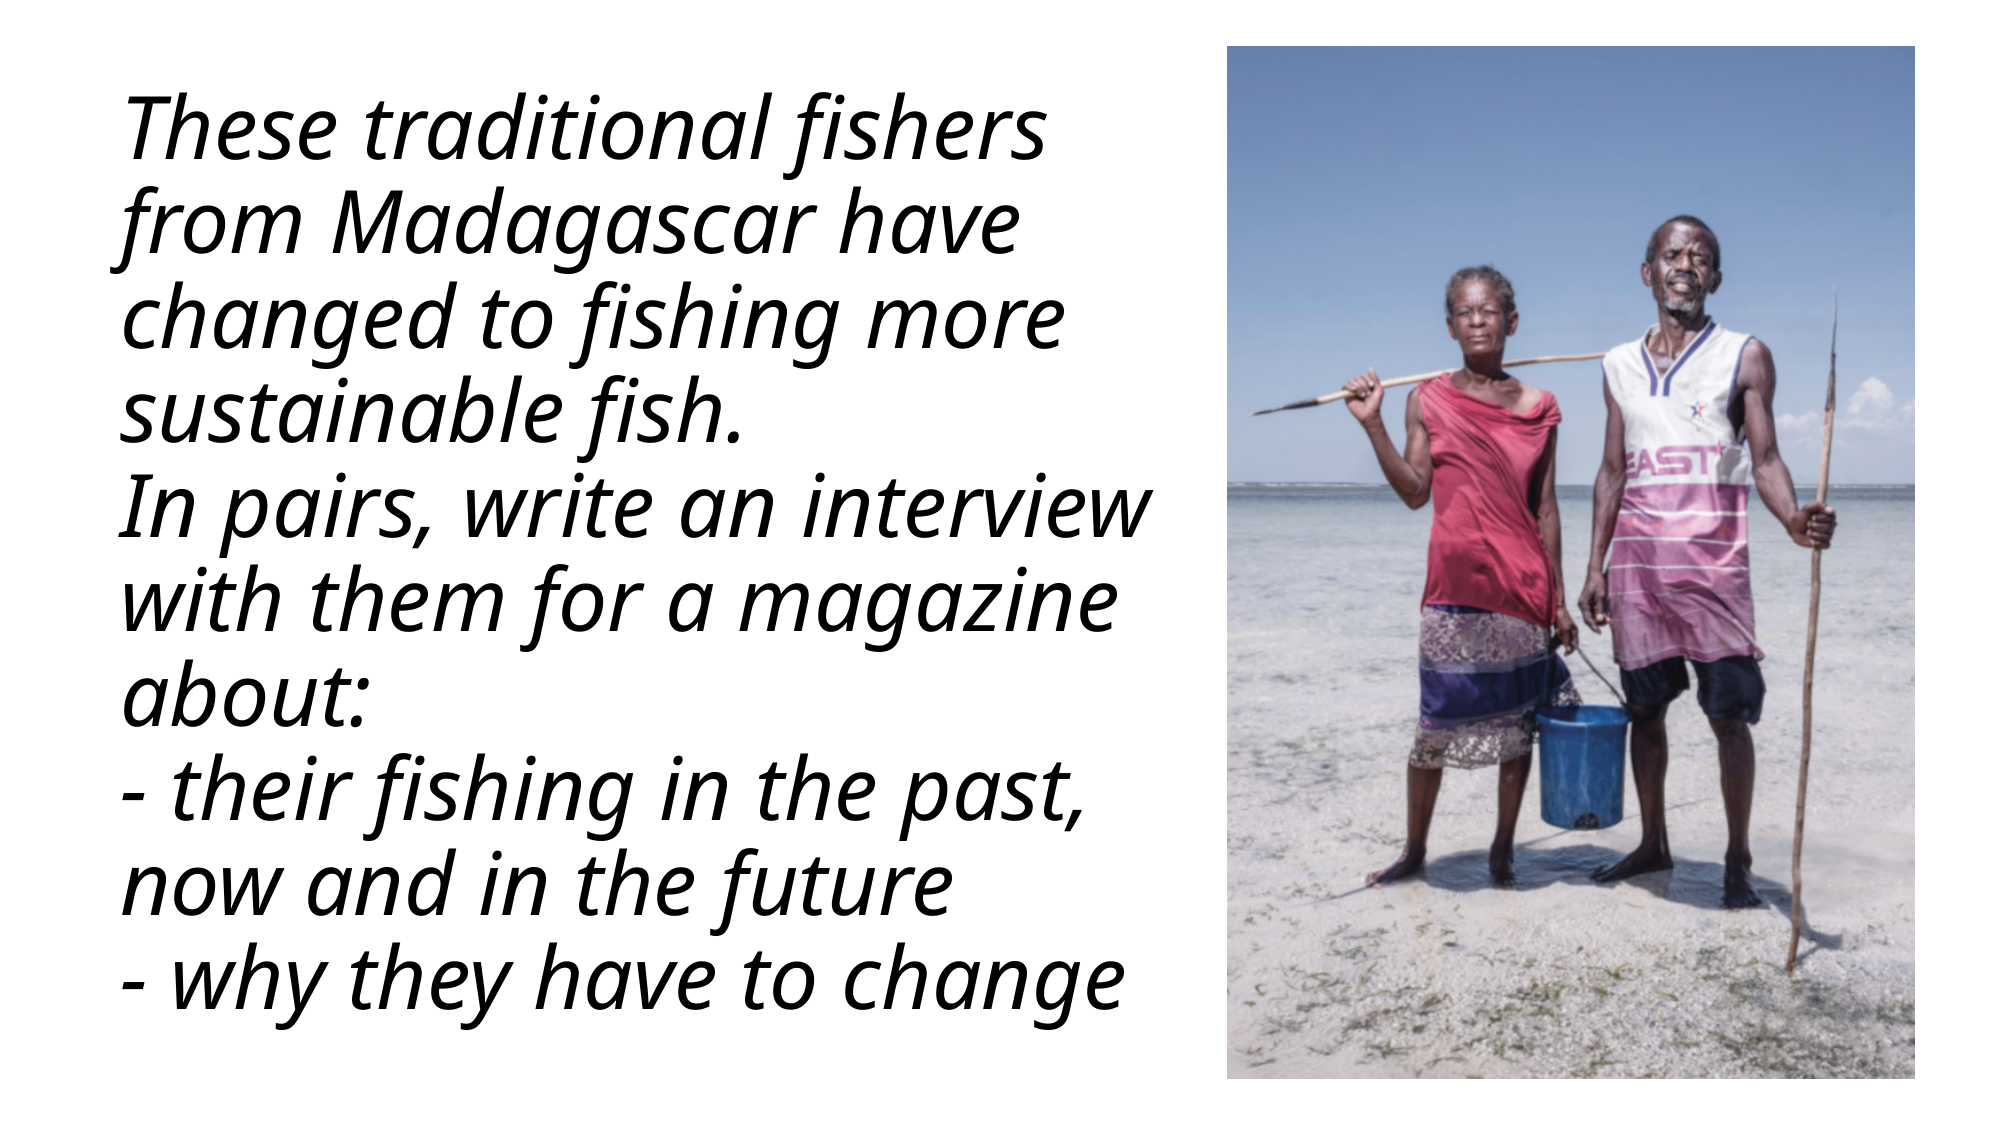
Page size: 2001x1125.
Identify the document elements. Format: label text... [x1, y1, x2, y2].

title These traditional fishers from Madagascar have changed to fishing more sustainable fish. In pairs, write an interview with them for a magazine about: - their fishing in the past, now and in the future - why they have to change [105, 59, 1188, 1053]
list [1227, 46, 1915, 1079]
